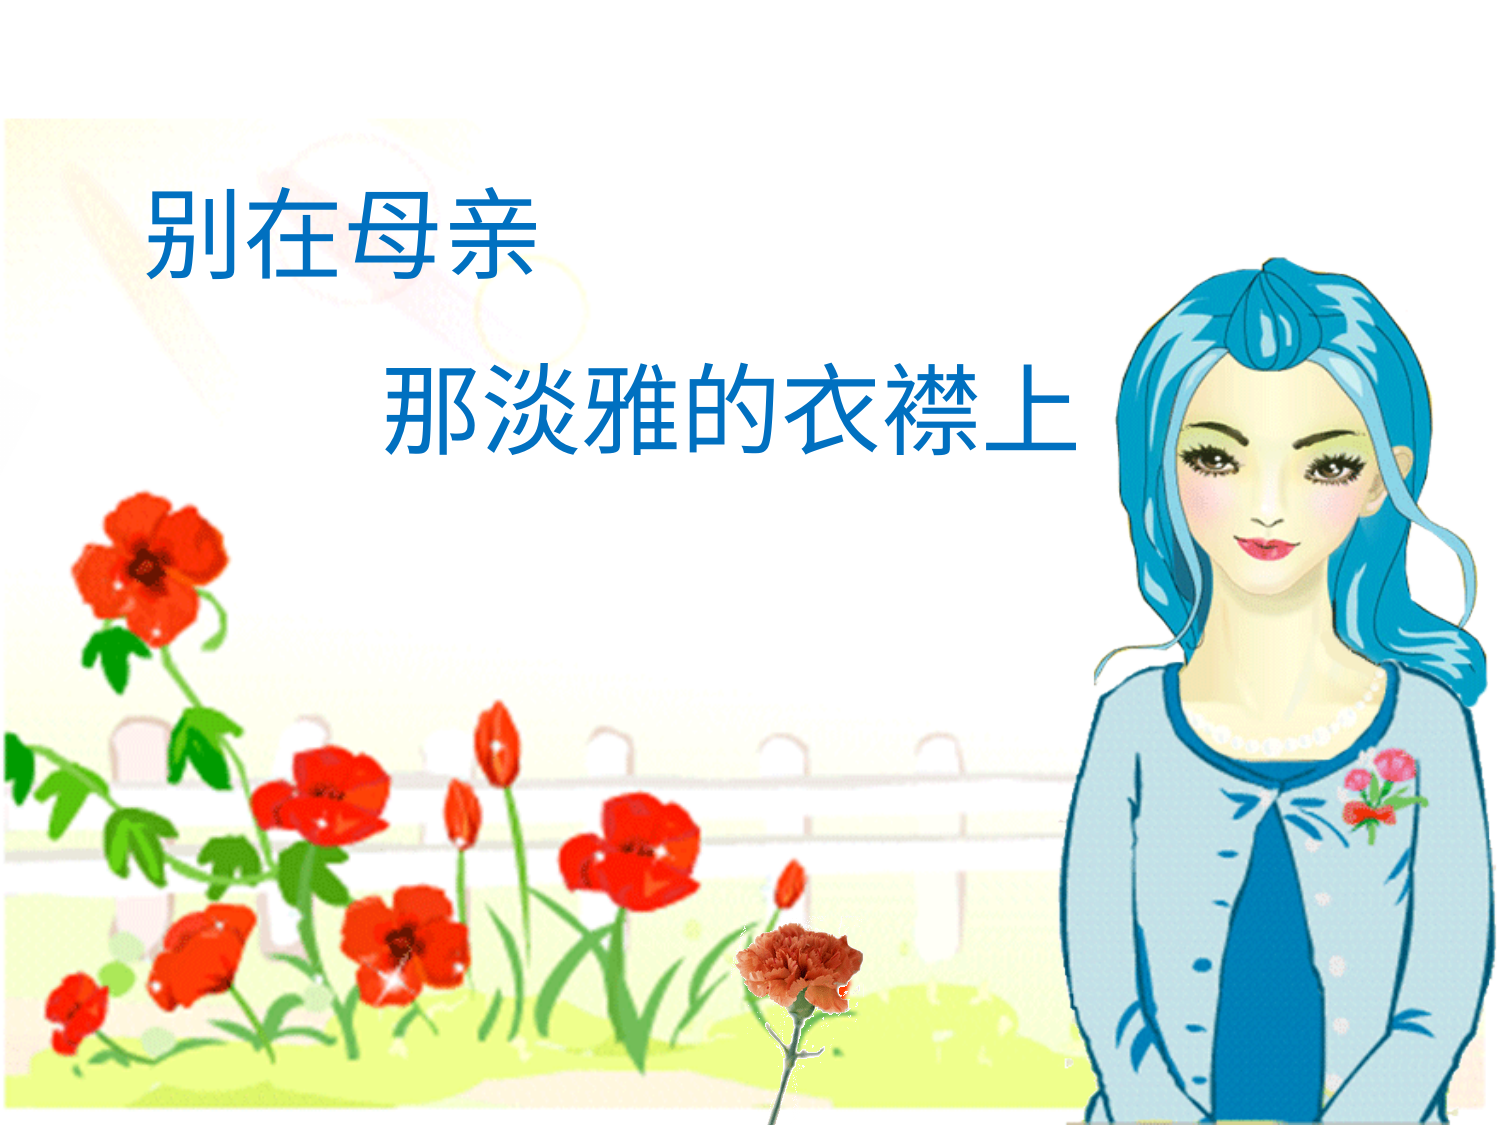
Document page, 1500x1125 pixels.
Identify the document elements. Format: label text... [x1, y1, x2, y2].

text_box 别在母亲 [128, 164, 632, 299]
picture [0, 0, 1500, 1125]
text_box 那淡雅的衣襟上 [366, 339, 1038, 475]
